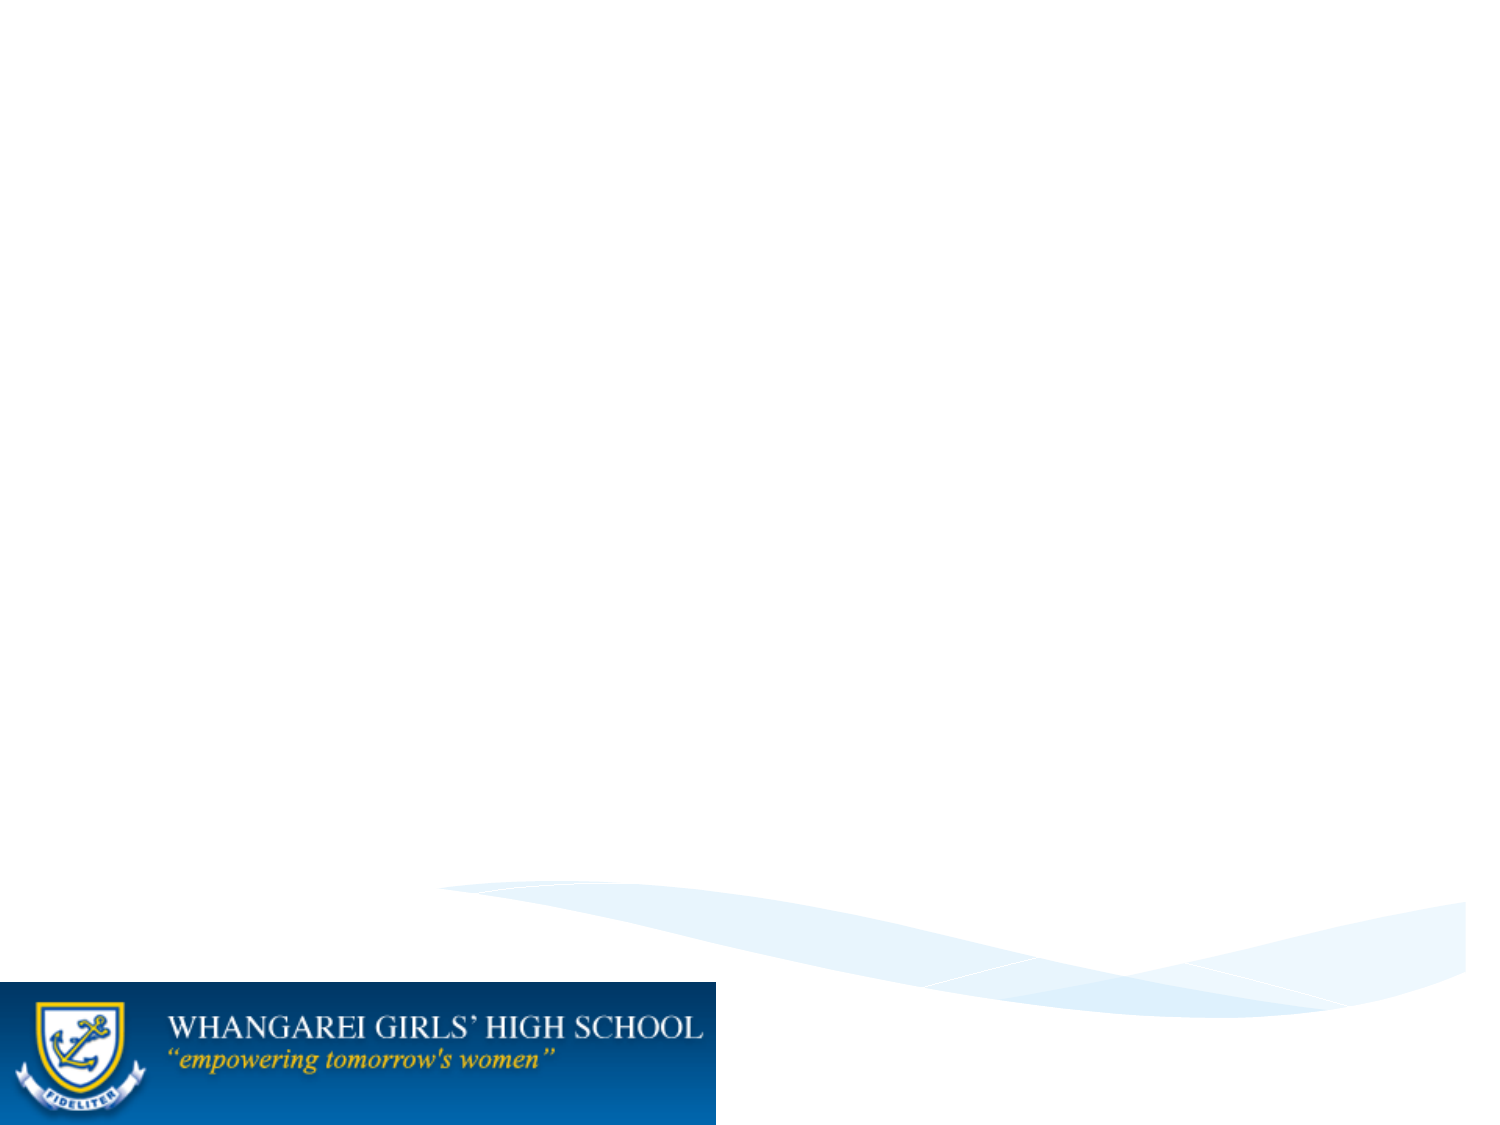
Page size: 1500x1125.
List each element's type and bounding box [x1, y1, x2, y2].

picture [0, 982, 716, 1125]
